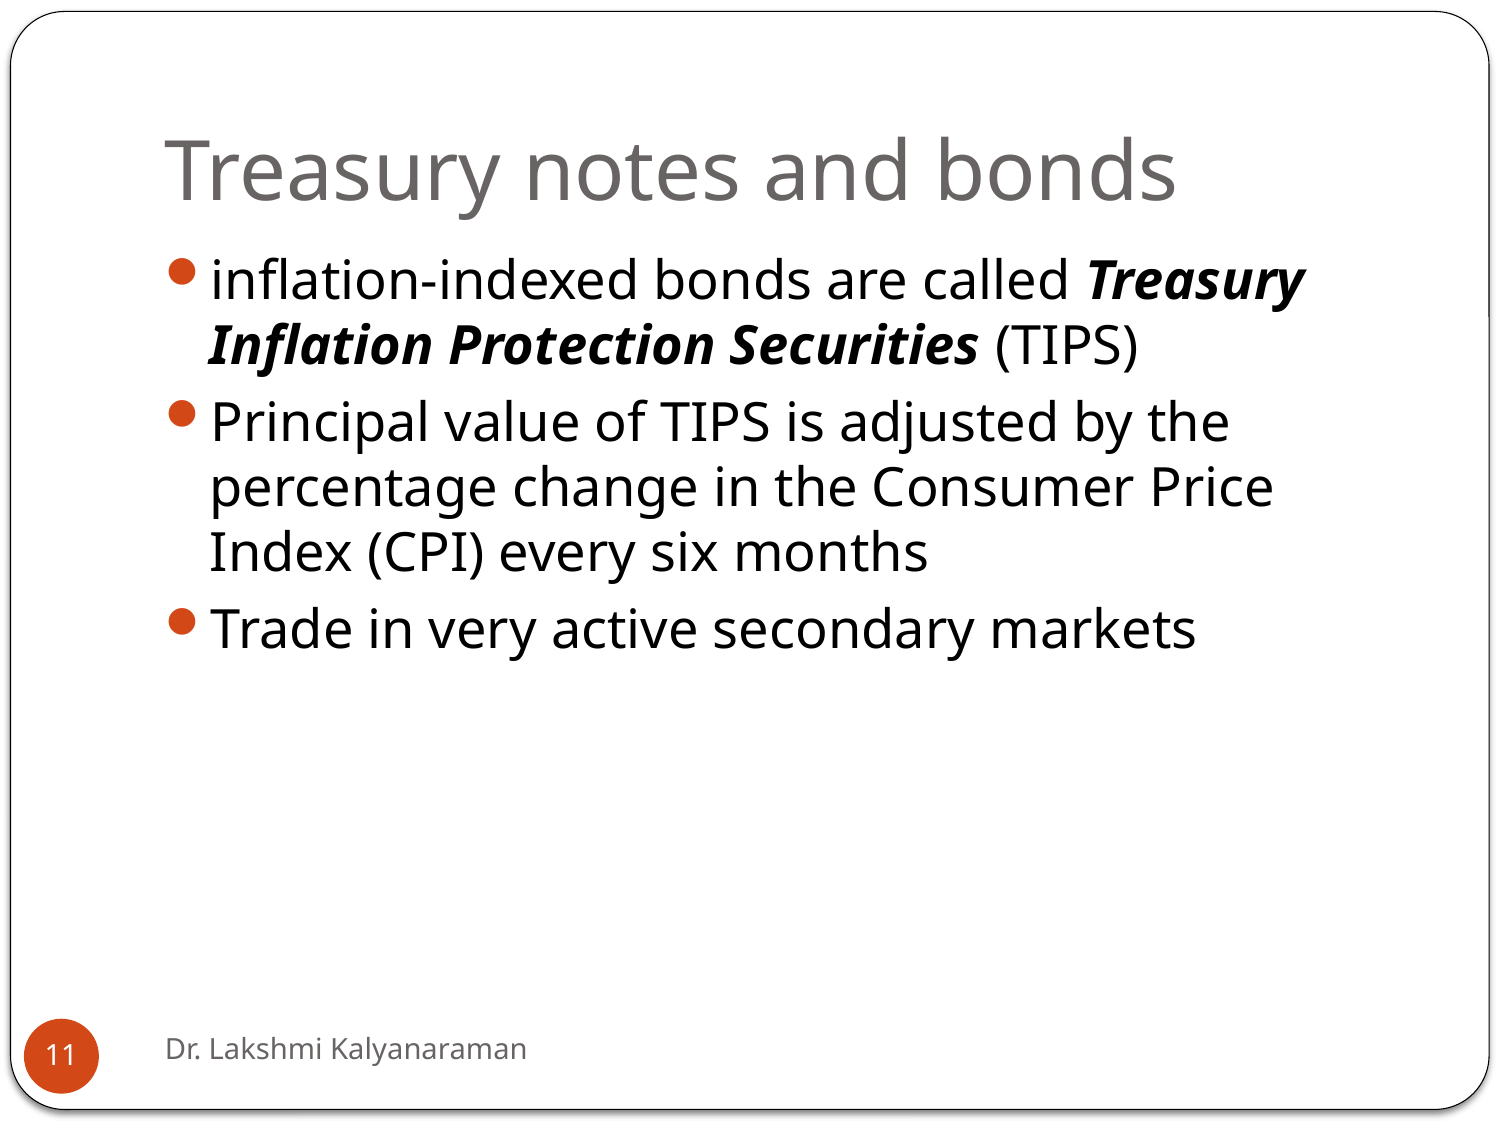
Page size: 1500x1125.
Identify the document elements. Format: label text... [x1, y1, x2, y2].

footer Dr. Lakshmi Kalyanaraman [150, 1012, 800, 1088]
slide_number 11 [23, 1018, 99, 1094]
title Treasury notes and bonds [150, 45, 1425, 233]
list inflation-indexed bonds are called Treasury Inflation Protection Securities (TIPS) Principal value of TIPS is adjusted by the percentage change in the Consumer Price Index (CPI) every six months Trade in very active secondary markets [150, 237, 1425, 988]
